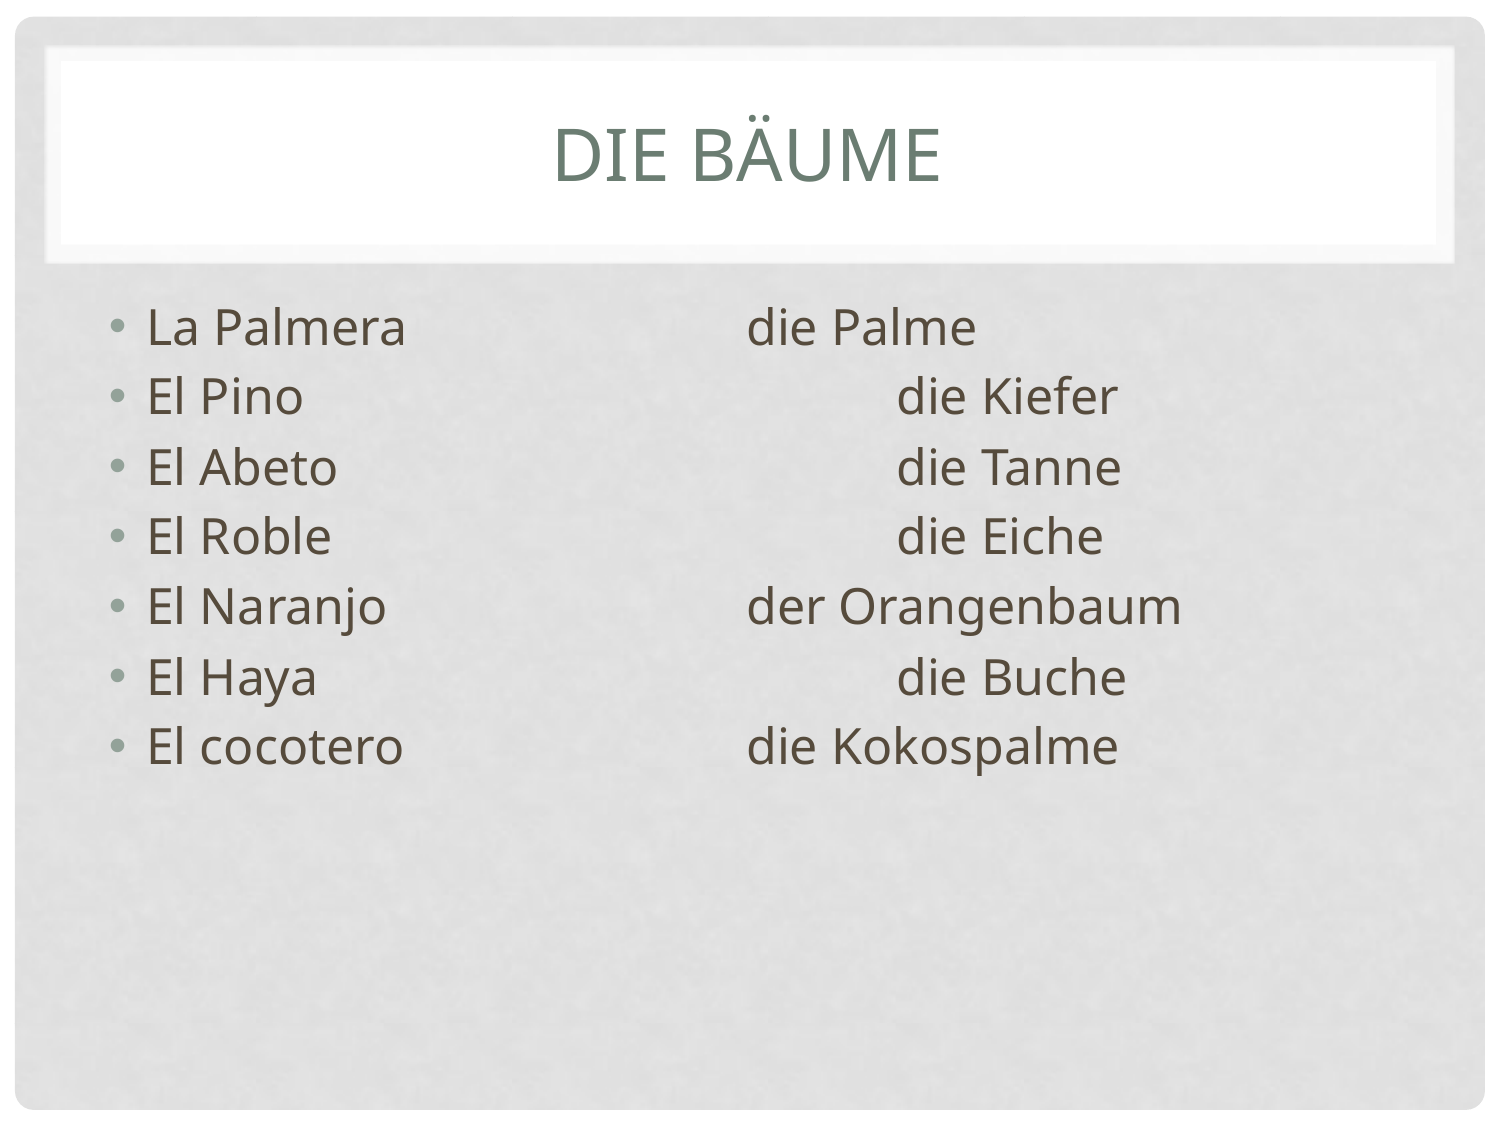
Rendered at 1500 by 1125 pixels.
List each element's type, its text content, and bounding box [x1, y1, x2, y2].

title Die Bäume [69, 66, 1425, 238]
list La Palmera die Palme El Pino die Kiefer El Abeto die Tanne El Roble die Eiche El Naranjo der Orangenbaum El Haya die Buche El cocotero die Kokospalme [75, 287, 1425, 1005]
